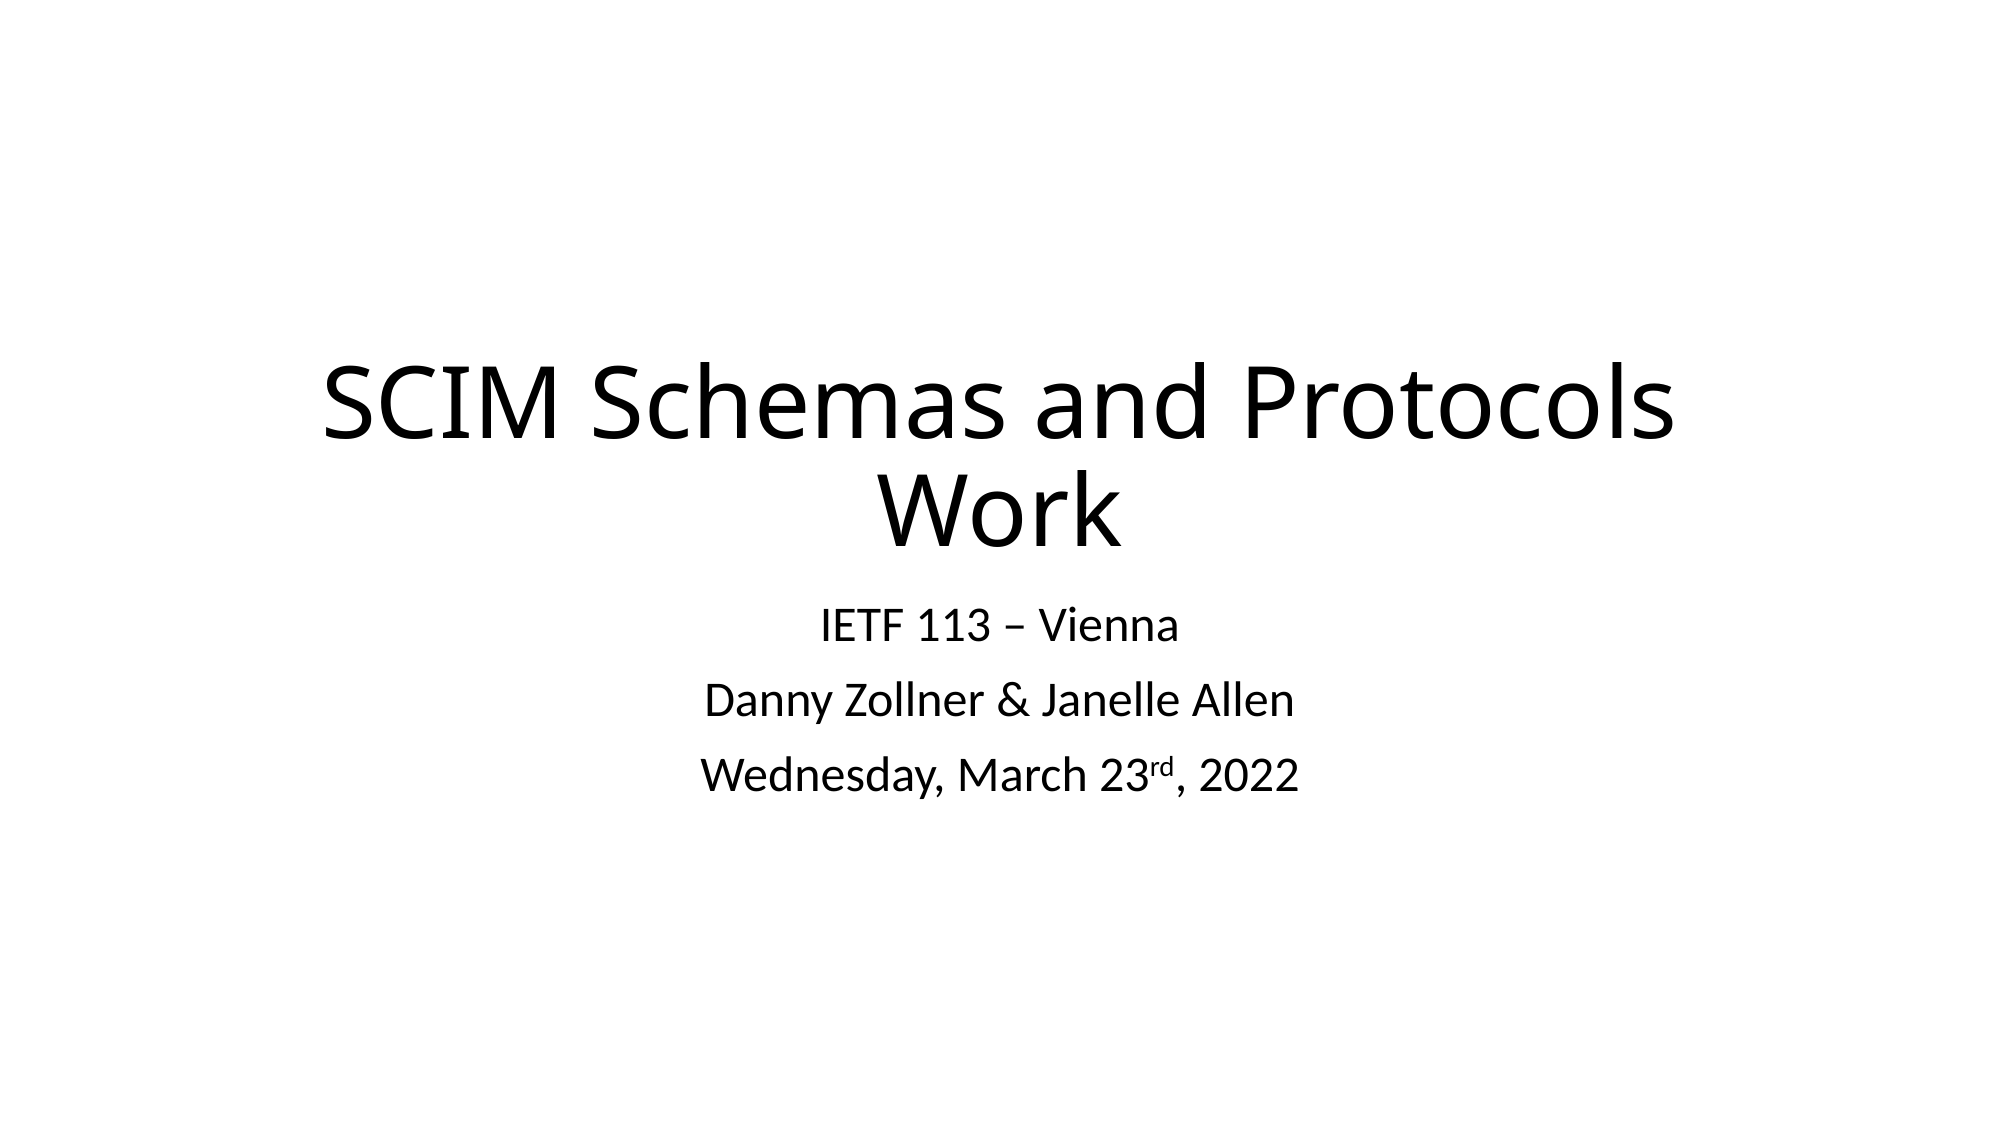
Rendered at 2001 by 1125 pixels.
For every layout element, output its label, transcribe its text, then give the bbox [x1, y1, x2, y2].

title SCIM Schemas and Protocols Work [249, 184, 1750, 576]
subtitle IETF 113 – Vienna Danny Zollner & Janelle Allen Wednesday, March 23rd, 2022 [249, 590, 1750, 863]
